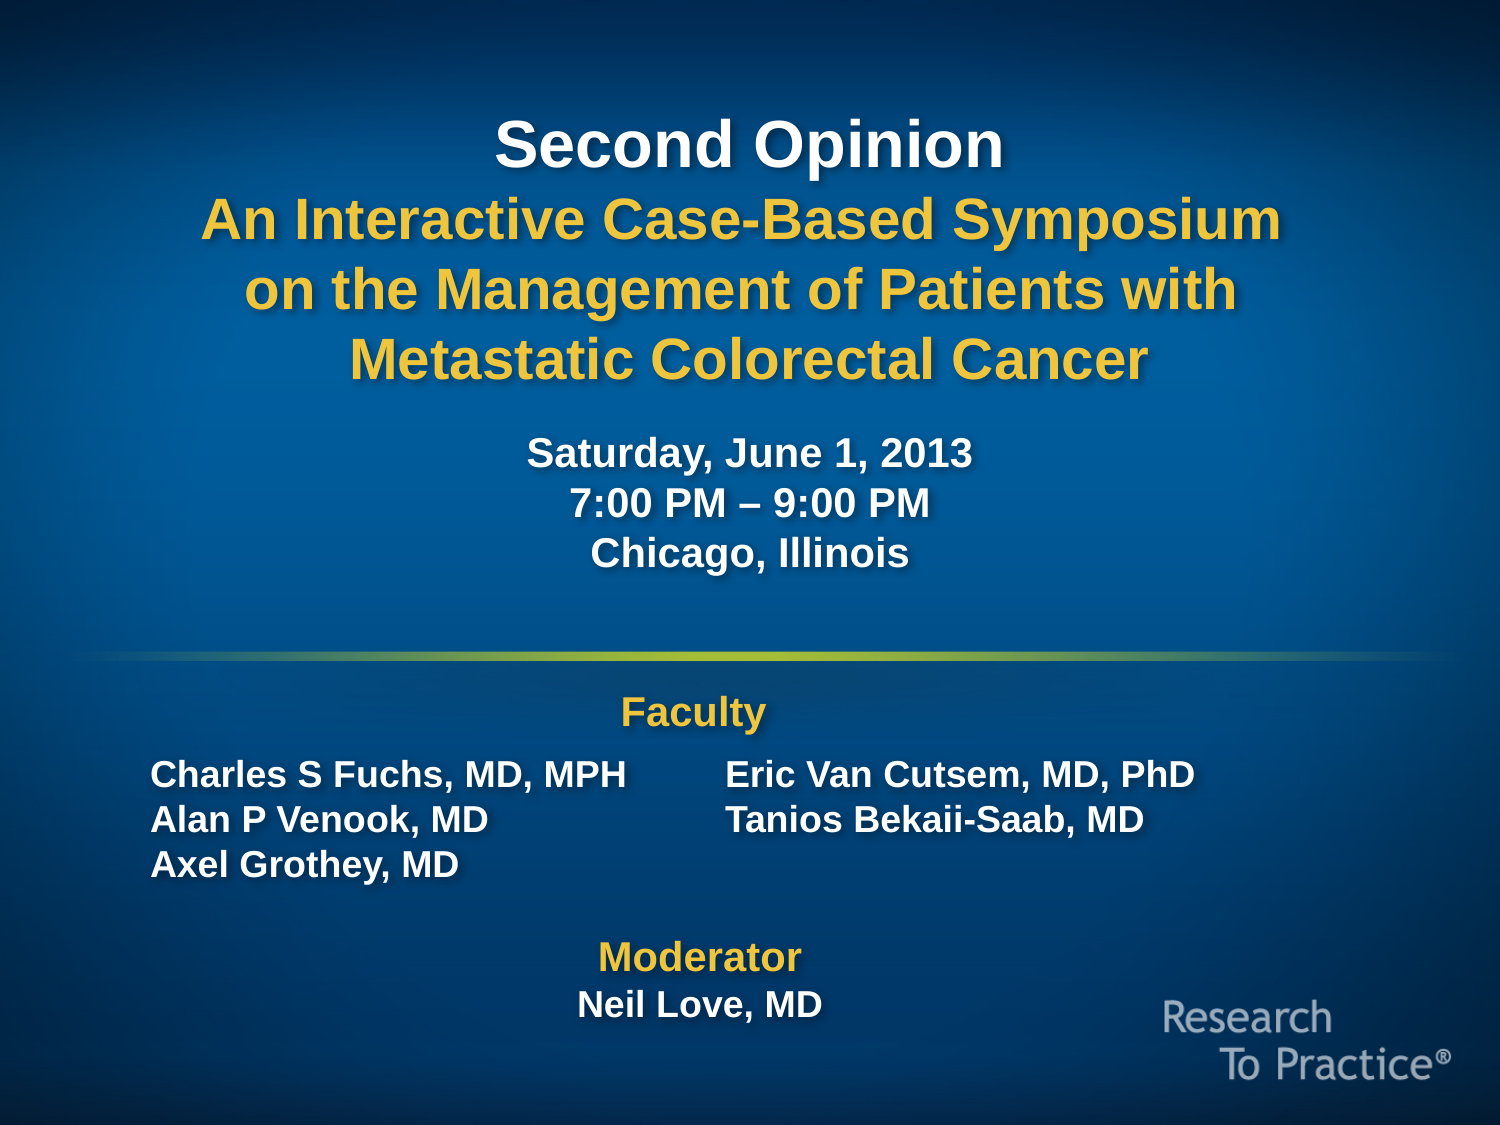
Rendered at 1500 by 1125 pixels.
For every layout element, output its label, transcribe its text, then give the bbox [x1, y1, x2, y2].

text_box Charles S Fuchs, MD, MPH Alan P Venook, MD Axel Grothey, MD [150, 750, 745, 863]
text_box Faculty [606, 677, 794, 743]
text_box Eric Van Cutsem, MD, PhD Tanios Bekaii-Saab, MD [755, 750, 1450, 863]
picture [0, 0, 1500, 1125]
text_box Second Opinion An Interactive Case-Based Symposium on the Management of Patients with Metastatic Colorectal Cancer Saturday, June 1, 2013 7:00 PM – 9:00 PM Chicago, Illinois [50, 23, 1450, 654]
text_box Moderator Neil Love, MD [509, 918, 892, 1033]
